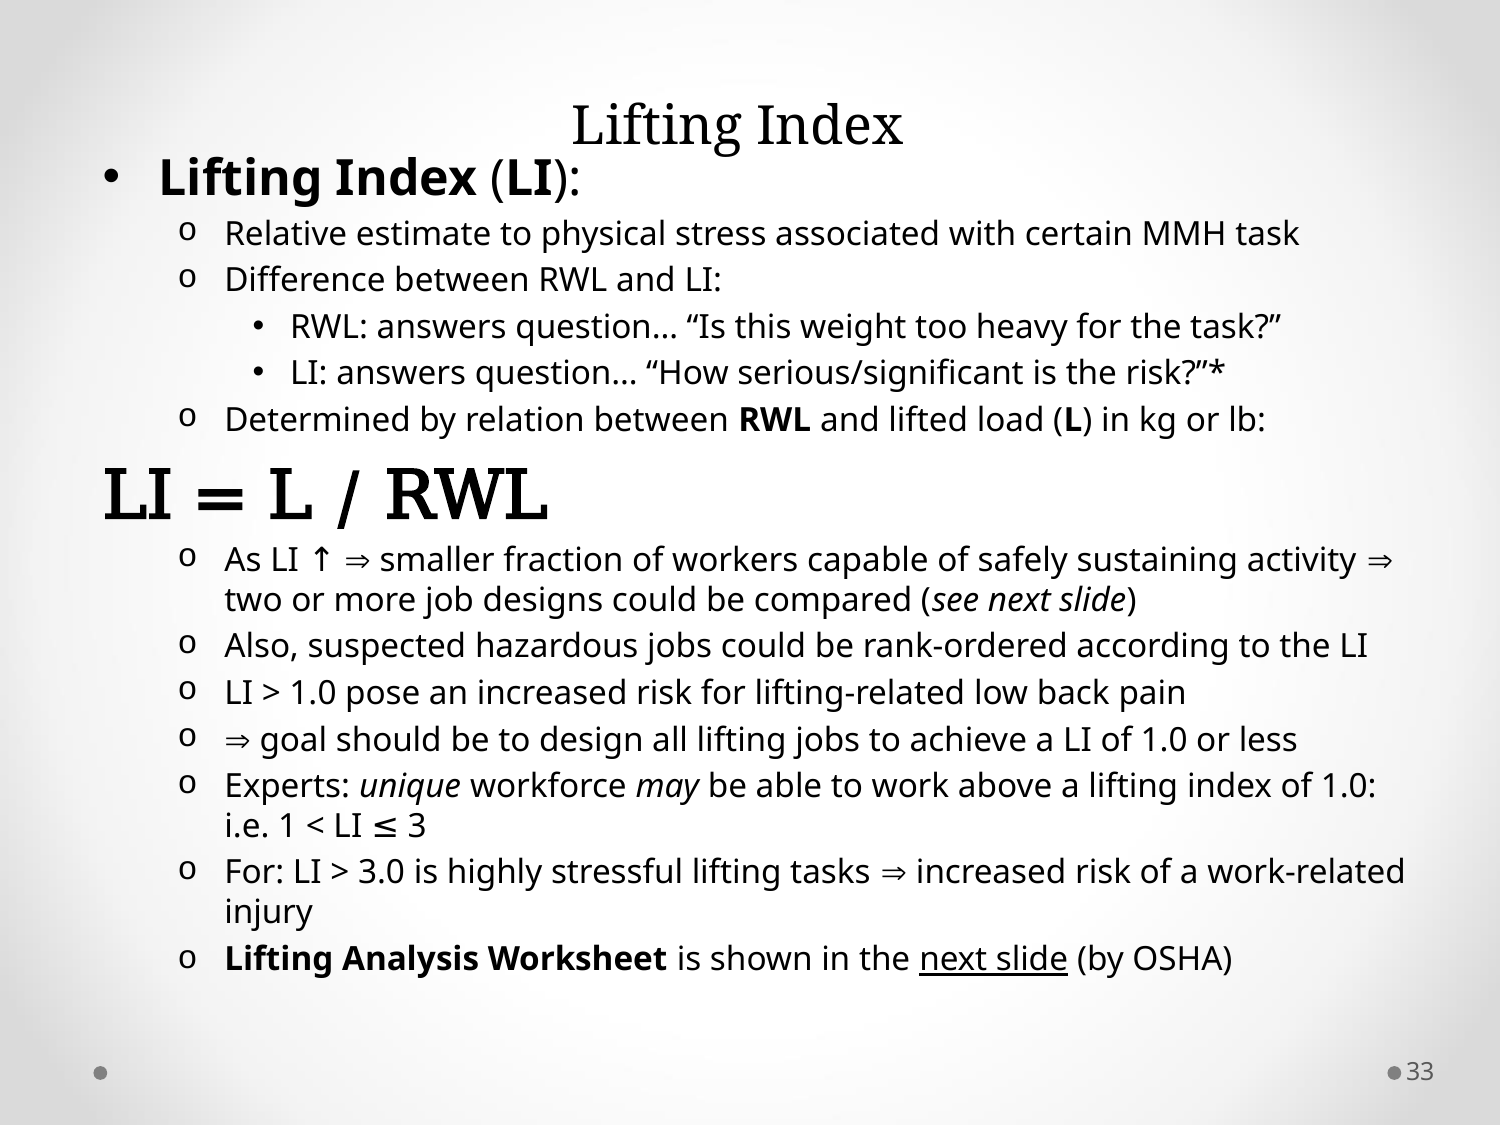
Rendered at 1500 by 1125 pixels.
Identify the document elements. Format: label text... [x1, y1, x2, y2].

list Lifting Index (LI): Relative estimate to physical stress associated with certain MMH task Difference between RWL and LI: RWL: answers question… “Is this weight too heavy for the task?” LI: answers question… “How serious/significant is the risk?”* Determined by relation between RWL and lifted load (L) in kg or lb: LI = L / RWL As LI ↑  smaller fraction of workers capable of safely sustaining activity  two or more job designs could be compared (see next slide) Also, suspected hazardous jobs could be rank-ordered according to the LI LI > 1.0 pose an increased risk for lifting-related low back pain  goal should be to design all lifting jobs to achieve a LI of 1.0 or less Experts: unique workforce may be able to work above a lifting index of 1.0: i.e. 1 < LI ≤ 3 For: LI > 3.0 is highly stressful lifting tasks  increased risk of a work-related injury Lifting Analysis Worksheet is shown in the next slide (by OSHA) [87, 137, 1463, 1113]
title Lifting Index [62, 62, 1413, 163]
picture [0, 0, 1500, 1125]
slide_number 33 [1401, 1042, 1494, 1103]
